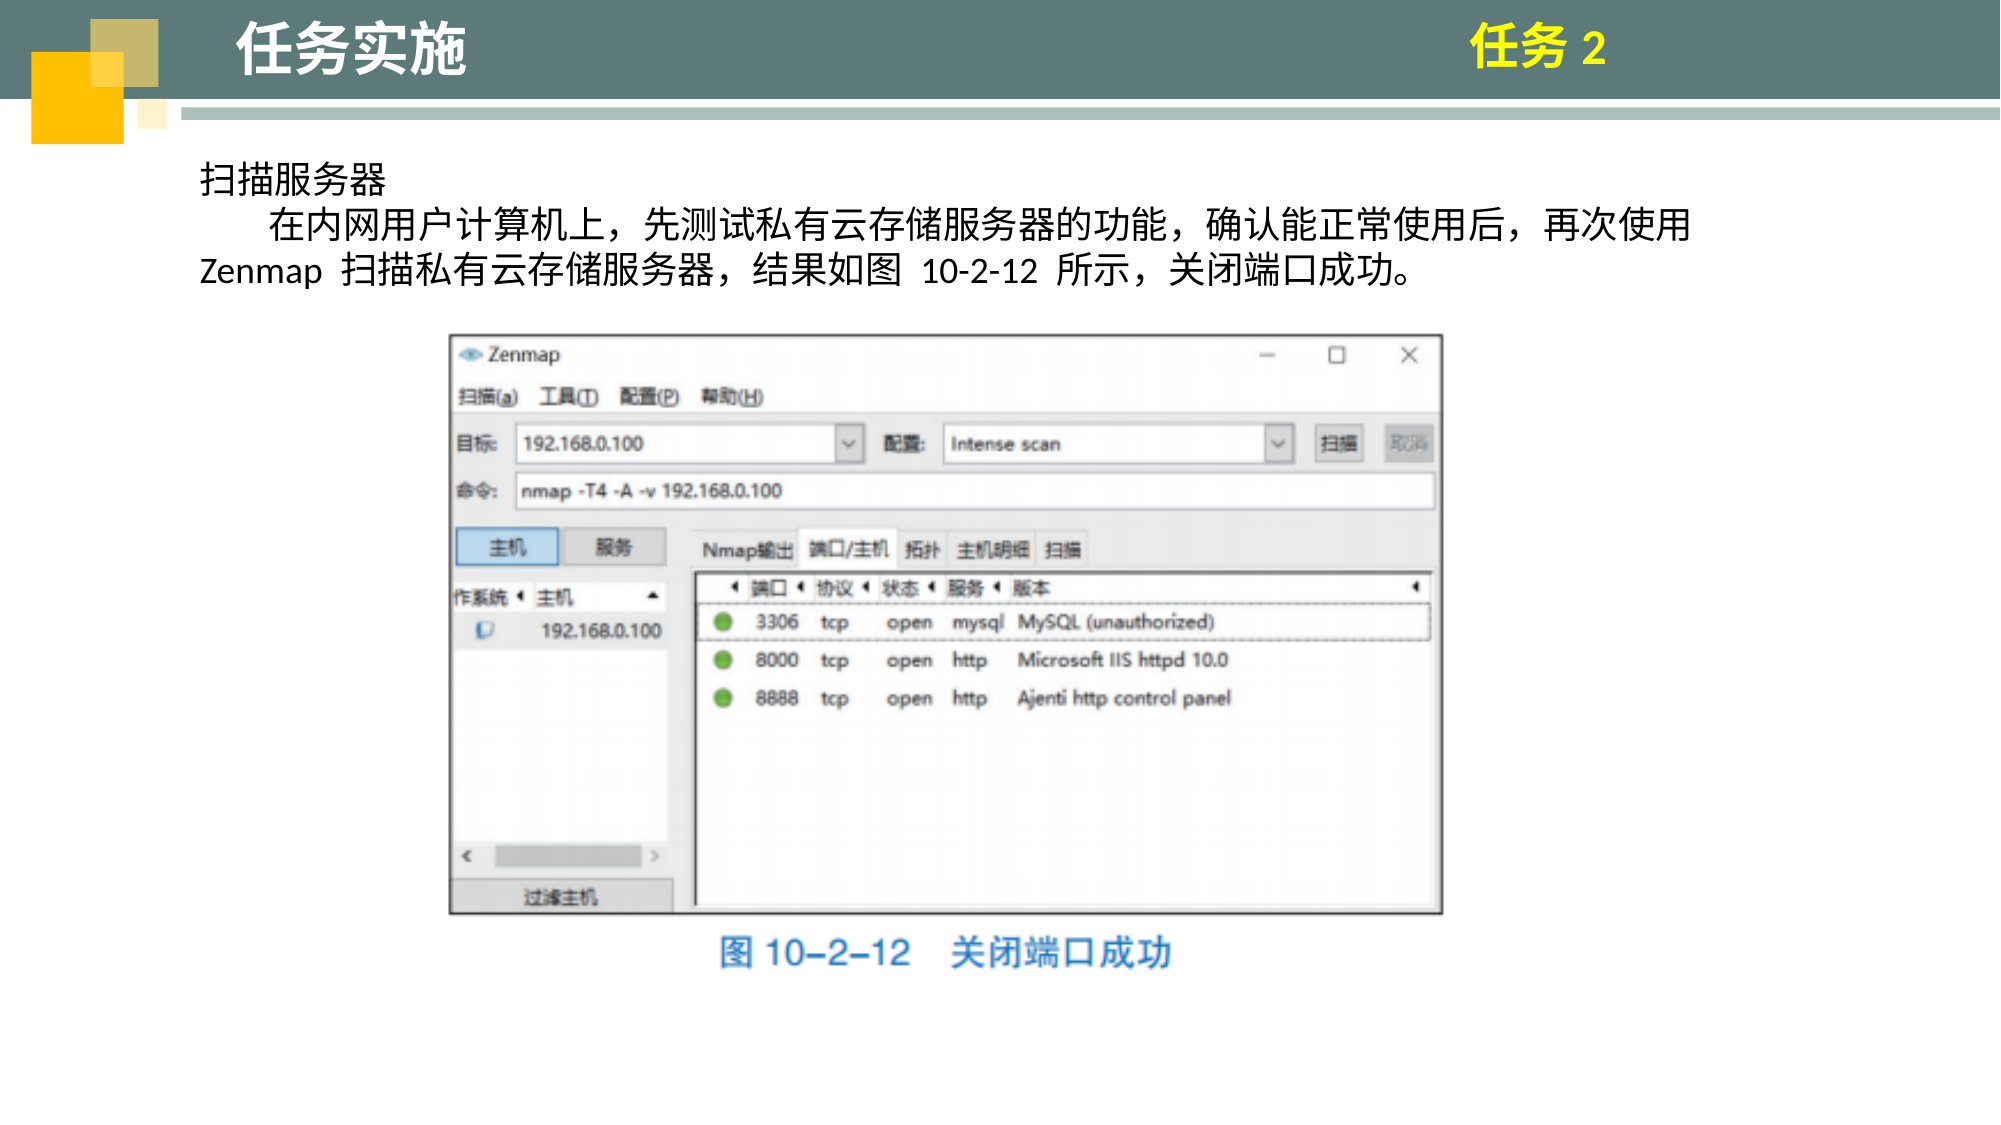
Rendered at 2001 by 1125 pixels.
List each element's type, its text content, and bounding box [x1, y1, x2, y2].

text_box 扫描服务器 在内网用户计算机上，先测试私有云存储服务器的功能，确认能正常使用后，再次使用 Zenmap 扫描私有云存储服务器，结果如图 10-2-12 所示，关闭端口成功。 [185, 149, 1756, 299]
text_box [0, 0, 2000, 145]
picture [385, 314, 1506, 1014]
